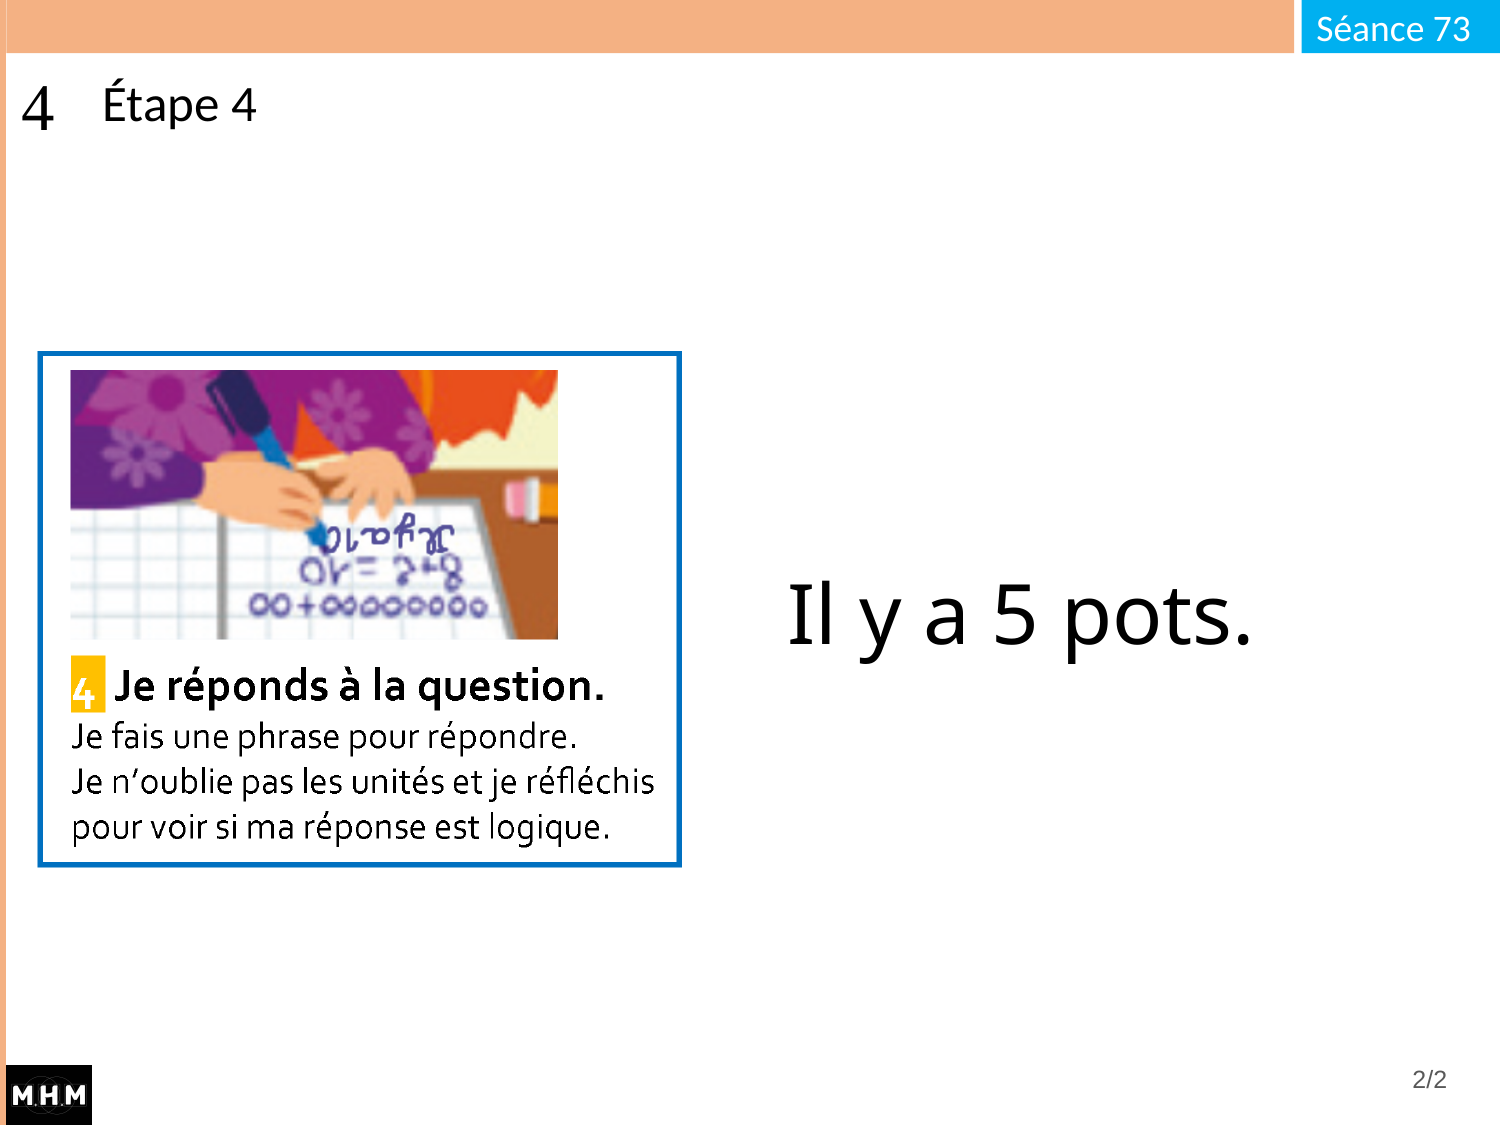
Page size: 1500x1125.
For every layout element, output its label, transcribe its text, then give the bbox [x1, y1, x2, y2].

title Étape 4 [87, 32, 1382, 140]
picture [34, 350, 684, 869]
text_box Il y a 5 pots. [773, 554, 1423, 669]
picture [6, 1065, 92, 1125]
text_box 2/2 [1397, 1056, 1463, 1102]
